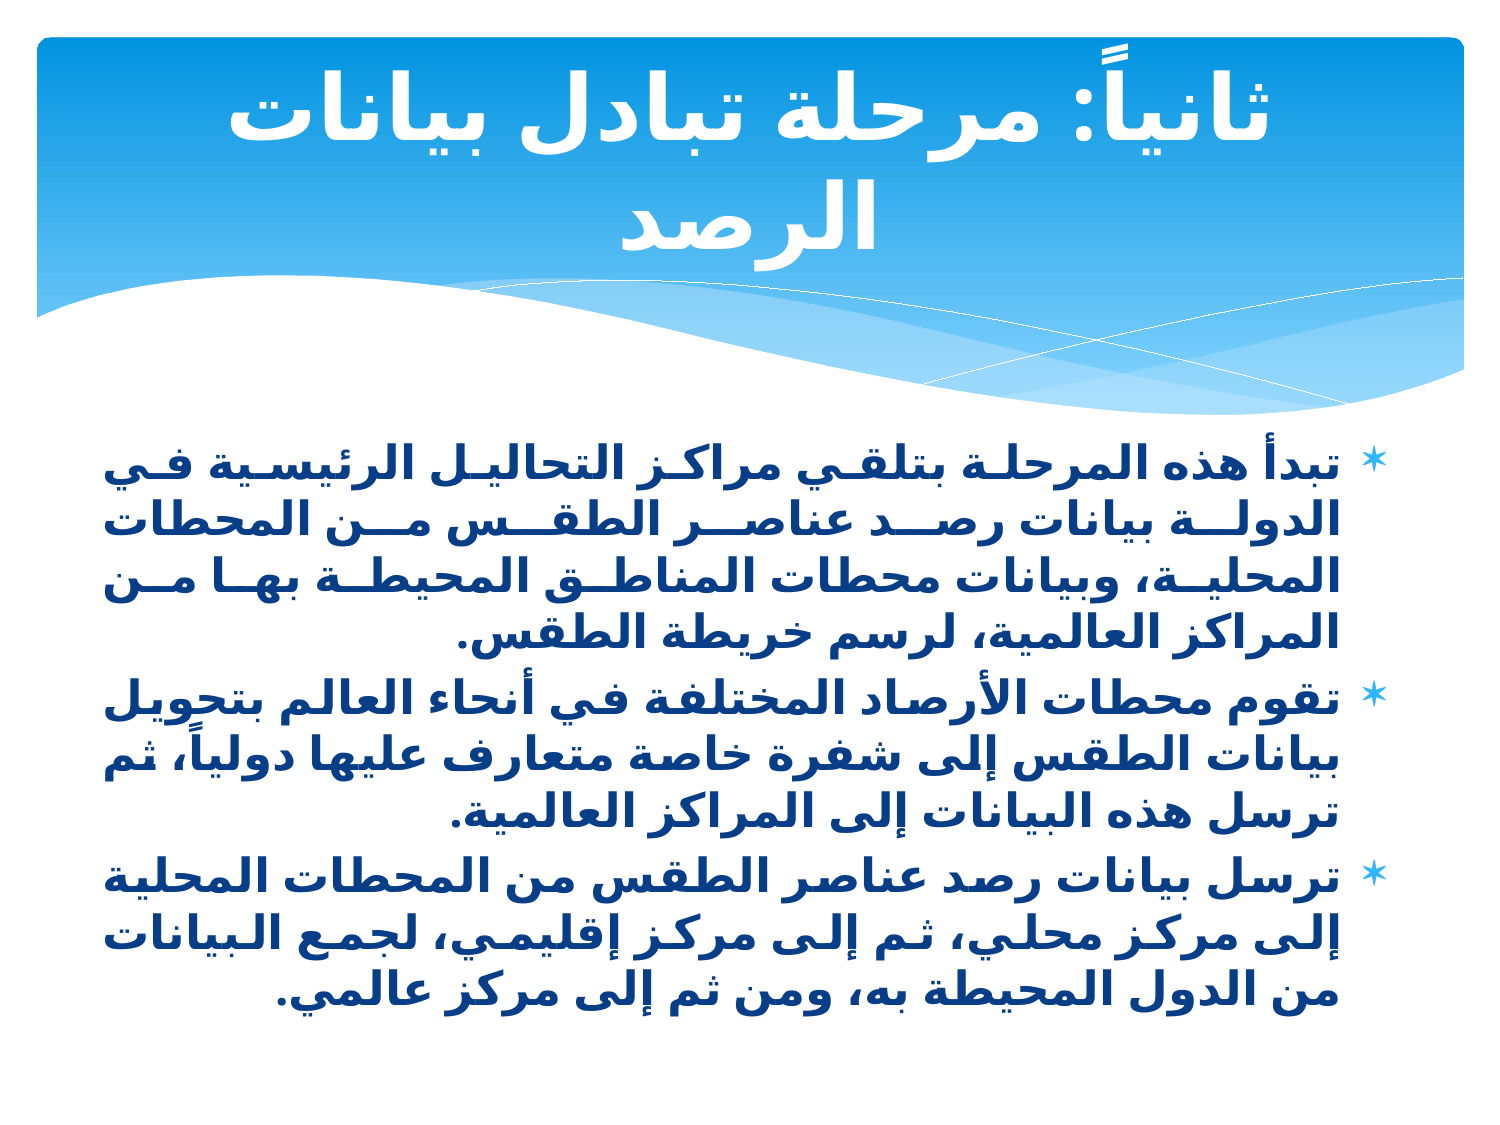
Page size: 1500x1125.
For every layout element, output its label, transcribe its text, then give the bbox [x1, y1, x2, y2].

title ثانياً: مرحلة تبادل بيانات الرصد [75, 55, 1425, 261]
list تبدأ هذه المرحلة بتلقي مراكز التحاليل الرئيسية في الدولة بيانات رصد عناصر الطقس من المحطات المحلية، وبيانات محطات المناطق المحيطة بها من المراكز العالمية، لرسم خريطة الطقس. تقوم محطات الأرصاد المختلفة في أنحاء العالم بتحويل بيانات الطقس إلى شفرة خاصة متعارف عليها دولياً، ثم ترسل هذه البيانات إلى المراكز العالمية. ترسل بيانات رصد عناصر الطقس من المحطات المحلية إلى مركز محلي، ثم إلى مركز إقليمي، لجمع البيانات من الدول المحيطة به، ومن ثم إلى مركز عالمي. [87, 425, 1400, 1030]
picture [1102, 44, 1127, 55]
